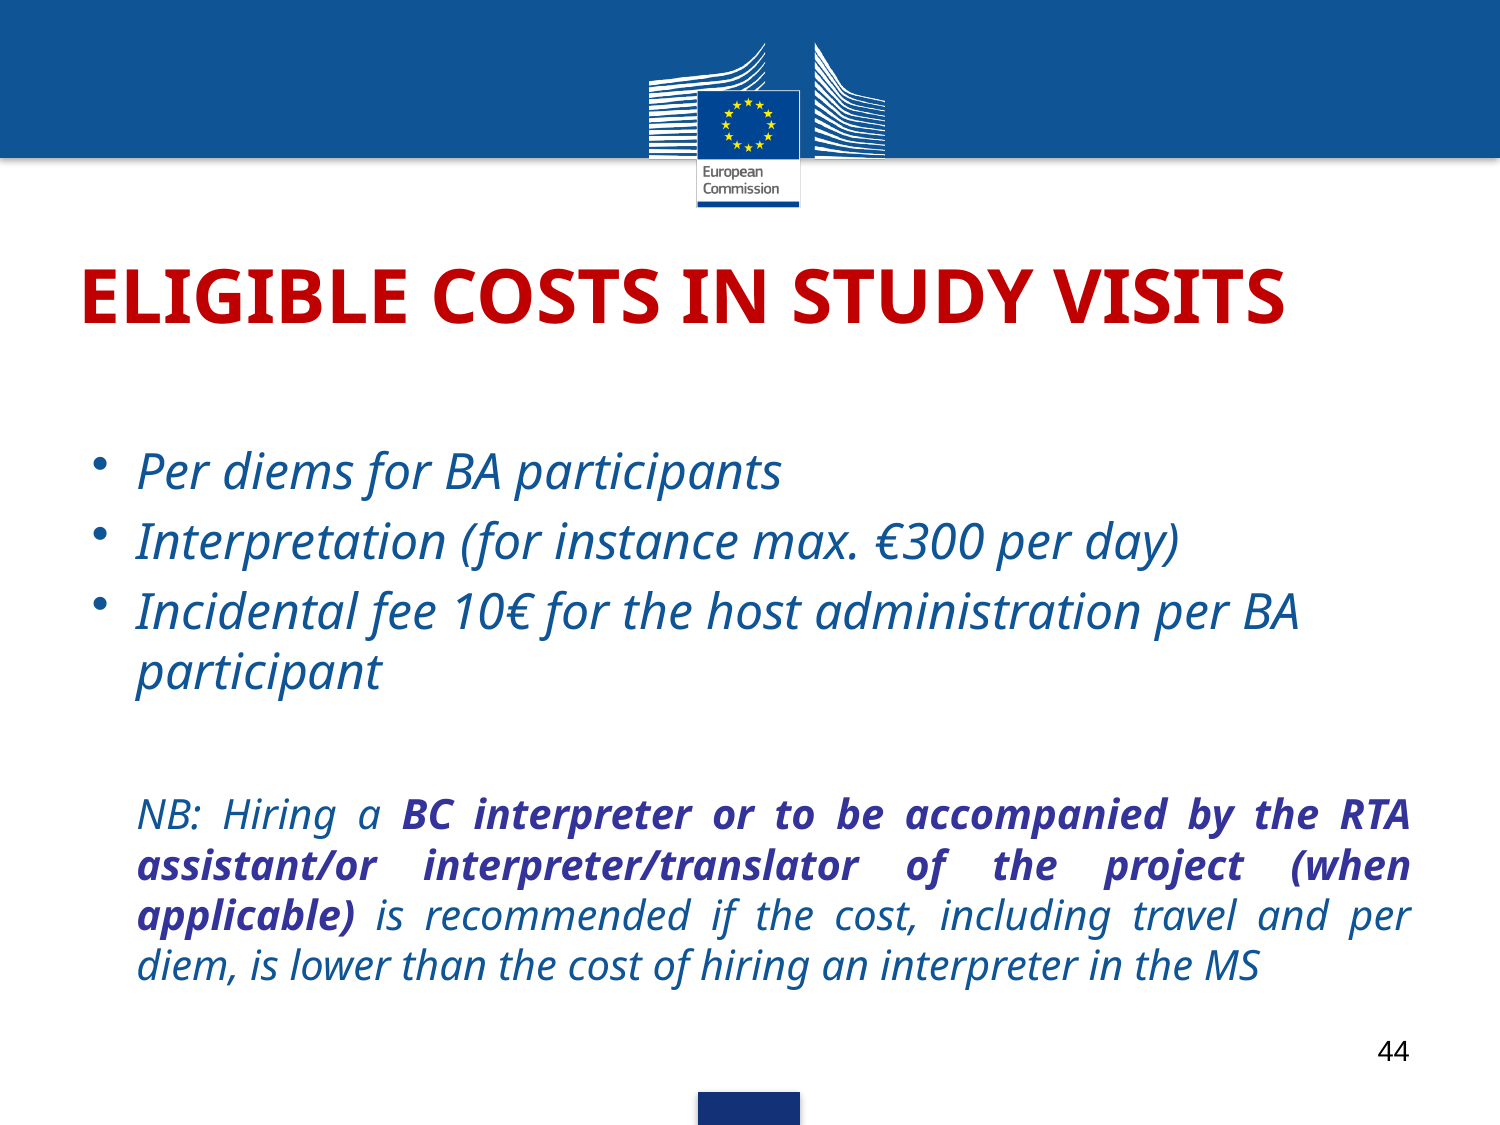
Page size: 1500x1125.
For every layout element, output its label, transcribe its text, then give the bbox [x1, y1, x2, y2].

picture [649, 42, 885, 208]
list Per diems for BA participants Interpretation (for instance max. €300 per day) Incidental fee 10€ for the host administration per BA participant NB: Hiring a BC interpreter or to be accompanied by the RTA assistant/or interpreter/translator of the project (when applicable) is recommended if the cost, including travel and per diem, is lower than the cost of hiring an interpreter in the MS [76, 361, 1427, 1075]
slide_number 44 [1074, 1024, 1425, 1103]
title ELIGIBLE COSTS IN STUDY VISITS [4, 212, 1355, 375]
